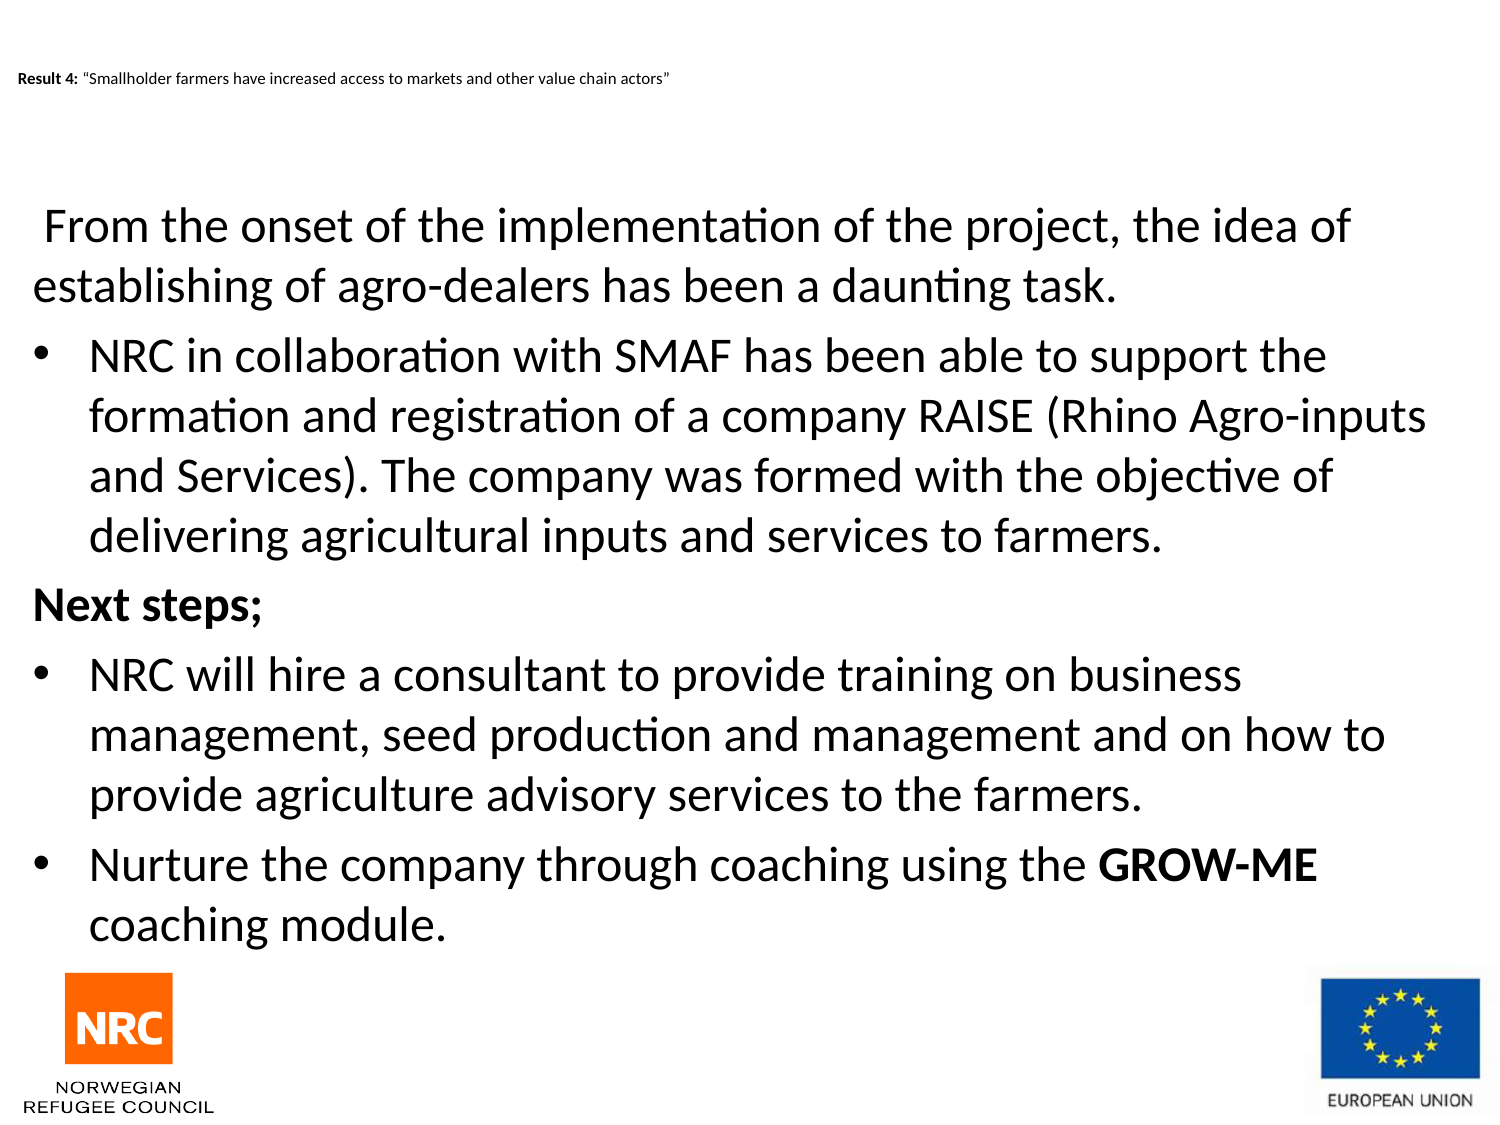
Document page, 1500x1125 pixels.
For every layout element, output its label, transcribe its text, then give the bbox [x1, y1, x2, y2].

title Result 4: “Smallholder farmers have increased access to markets and other value chain actors” [2, 19, 1471, 138]
list From the onset of the implementation of the project, the idea of establishing of agro-dealers has been a daunting task. NRC in collaboration with SMAF has been able to support the formation and registration of a company RAISE (Rhino Agro-inputs and Services). The company was formed with the objective of delivering agricultural inputs and services to farmers. Next steps; NRC will hire a consultant to provide training on business management, seed production and management and on how to provide agriculture advisory services to the farmers. Nurture the company through coaching using the GROW-ME coaching module. [17, 184, 1483, 953]
picture [0, 952, 237, 1125]
picture [1304, 963, 1500, 1125]
